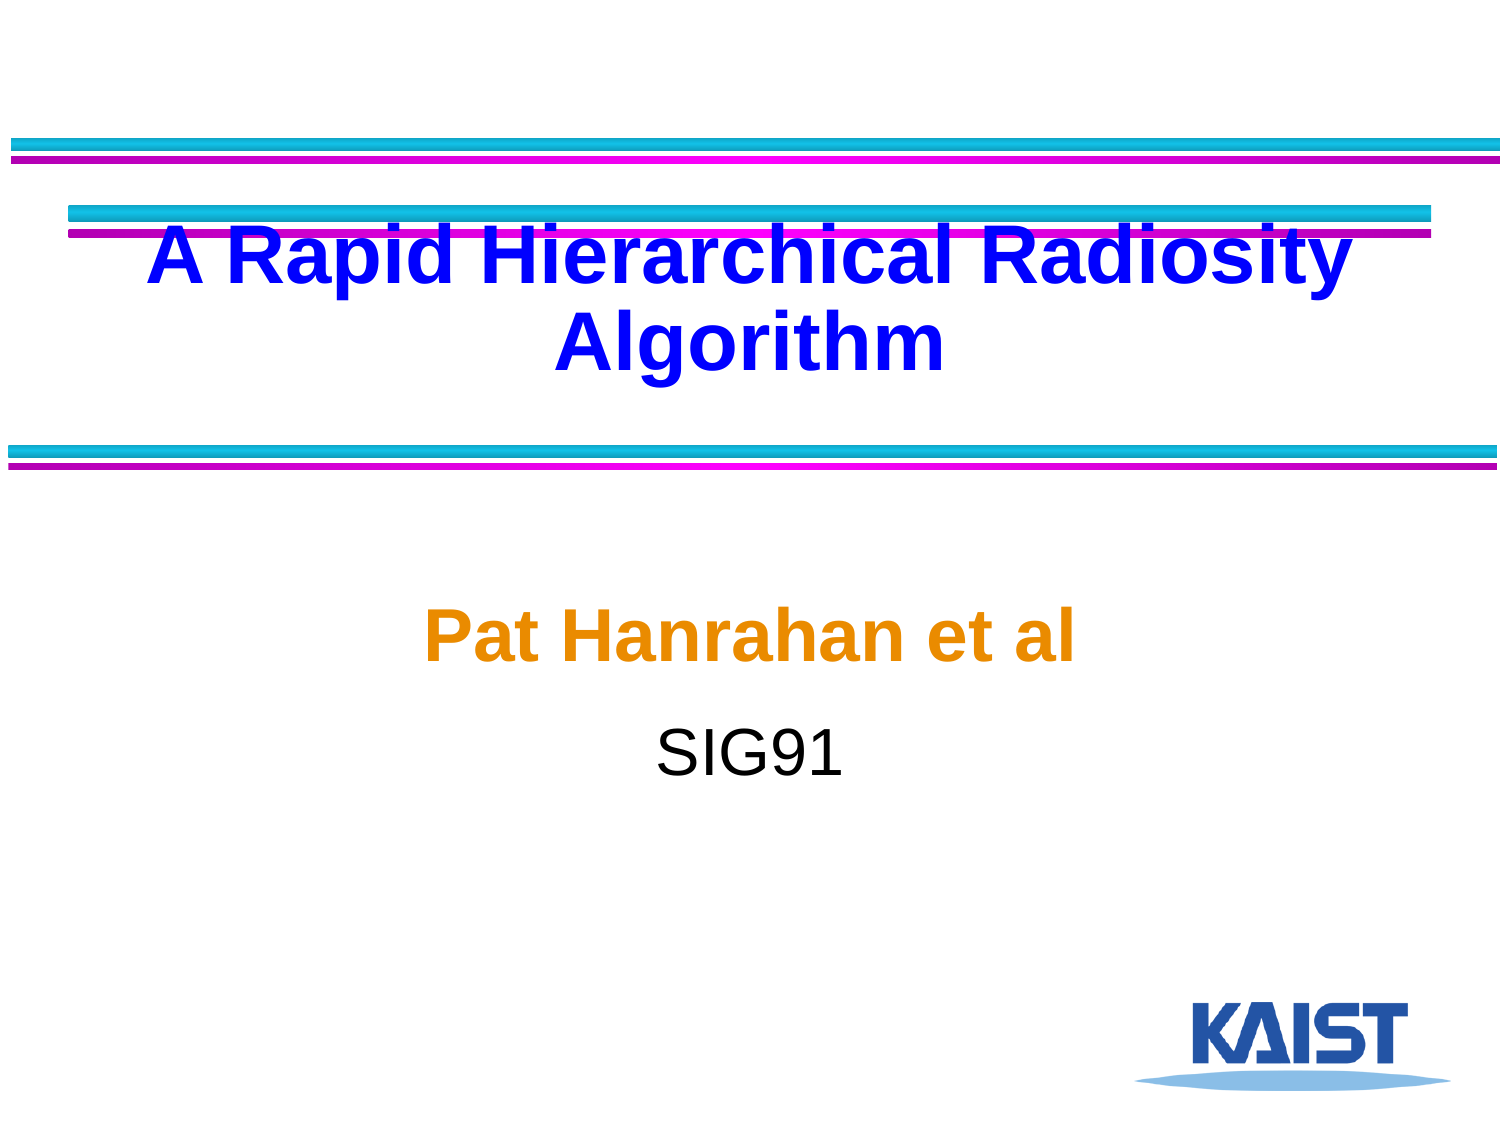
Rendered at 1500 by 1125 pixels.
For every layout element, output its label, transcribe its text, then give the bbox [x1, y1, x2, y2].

picture [1134, 1002, 1451, 1091]
text_box A Rapid Hierarchical Radiosity Algorithm [0, 138, 1500, 462]
text_box Pat Hanrahan et al SIG91 [81, 578, 1419, 797]
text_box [8, 444, 1498, 471]
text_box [10, 138, 1500, 164]
